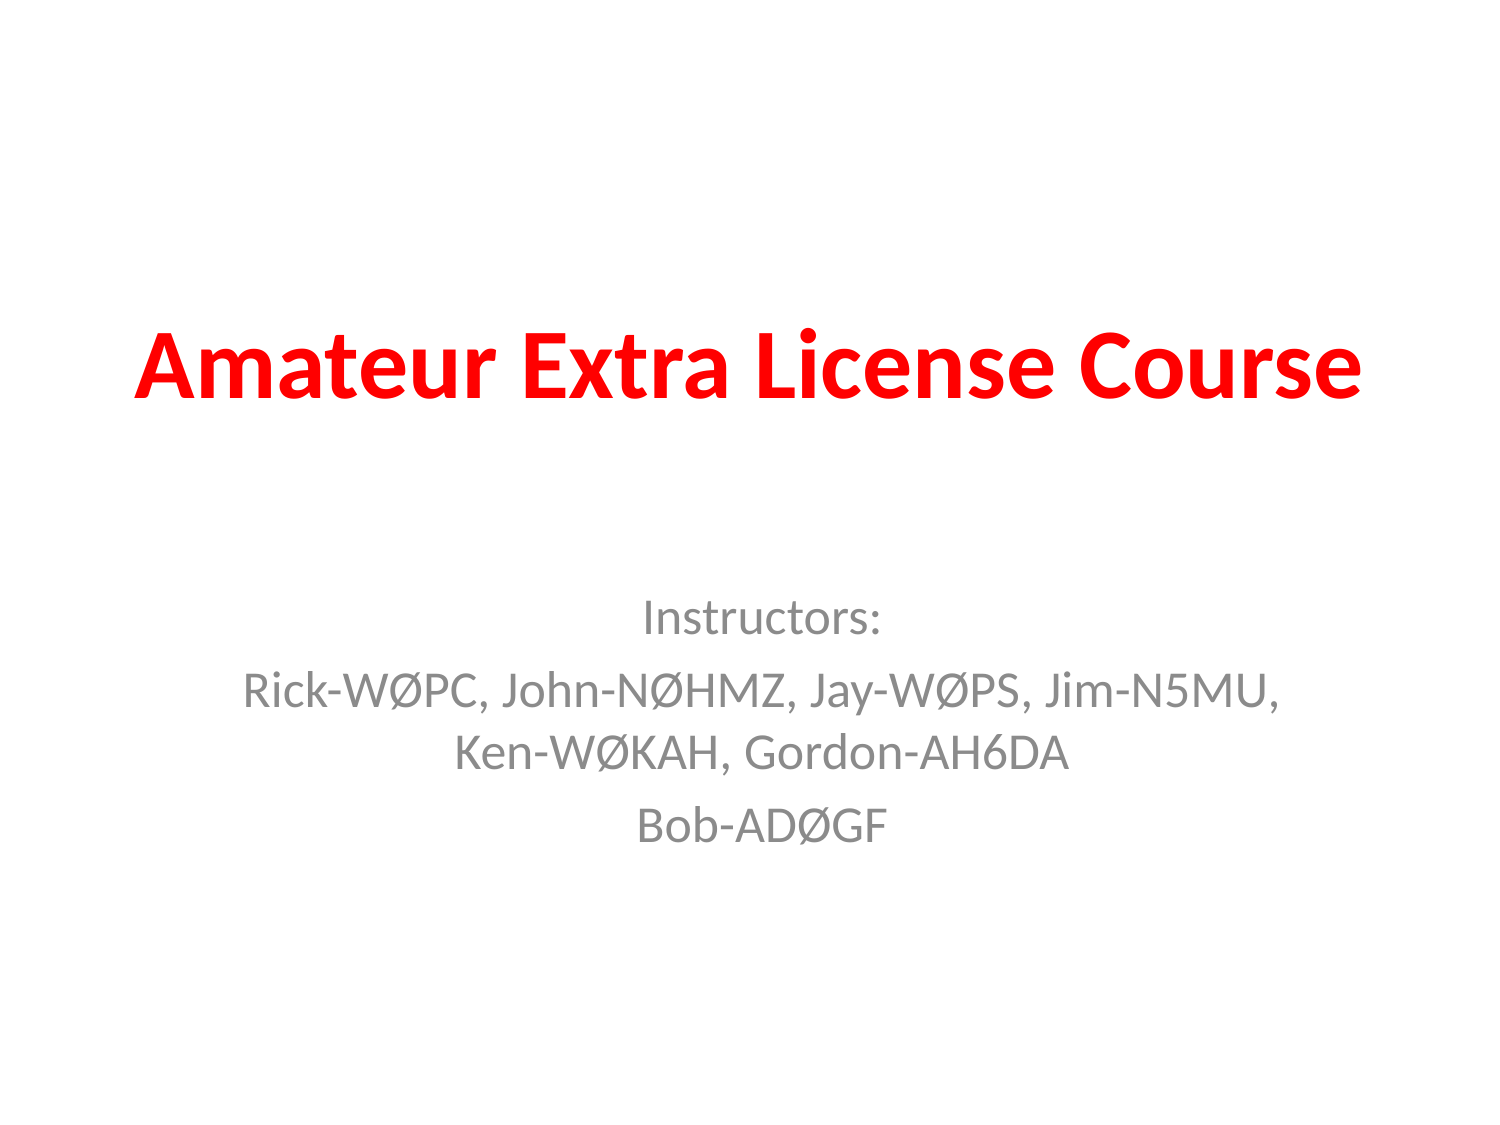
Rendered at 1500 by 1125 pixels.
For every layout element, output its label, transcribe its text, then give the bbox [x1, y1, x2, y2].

subtitle Instructors: Rick-WØPC, John-NØHMZ, Jay-WØPS, Jim-N5MU, Ken-WØKAH, Gordon-AH6DA Bob-ADØGF [225, 575, 1300, 863]
title Amateur Extra License Course [112, 237, 1388, 479]
